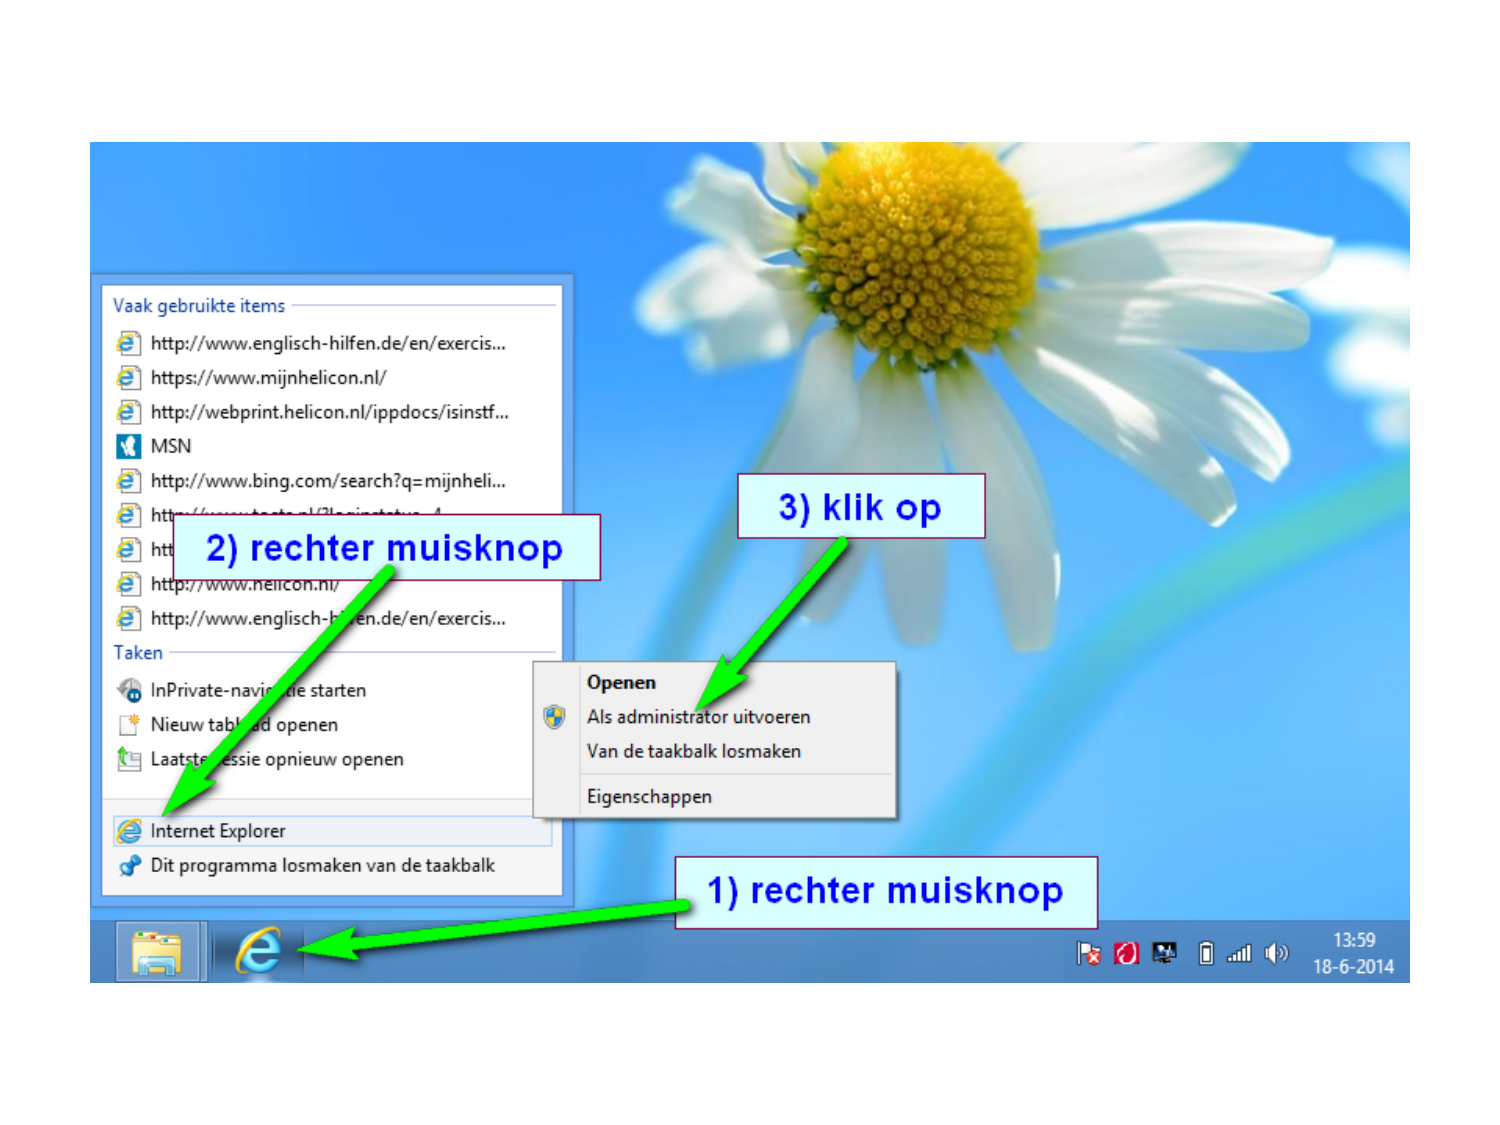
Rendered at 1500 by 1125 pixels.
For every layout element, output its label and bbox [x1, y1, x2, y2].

picture [90, 141, 1410, 984]
